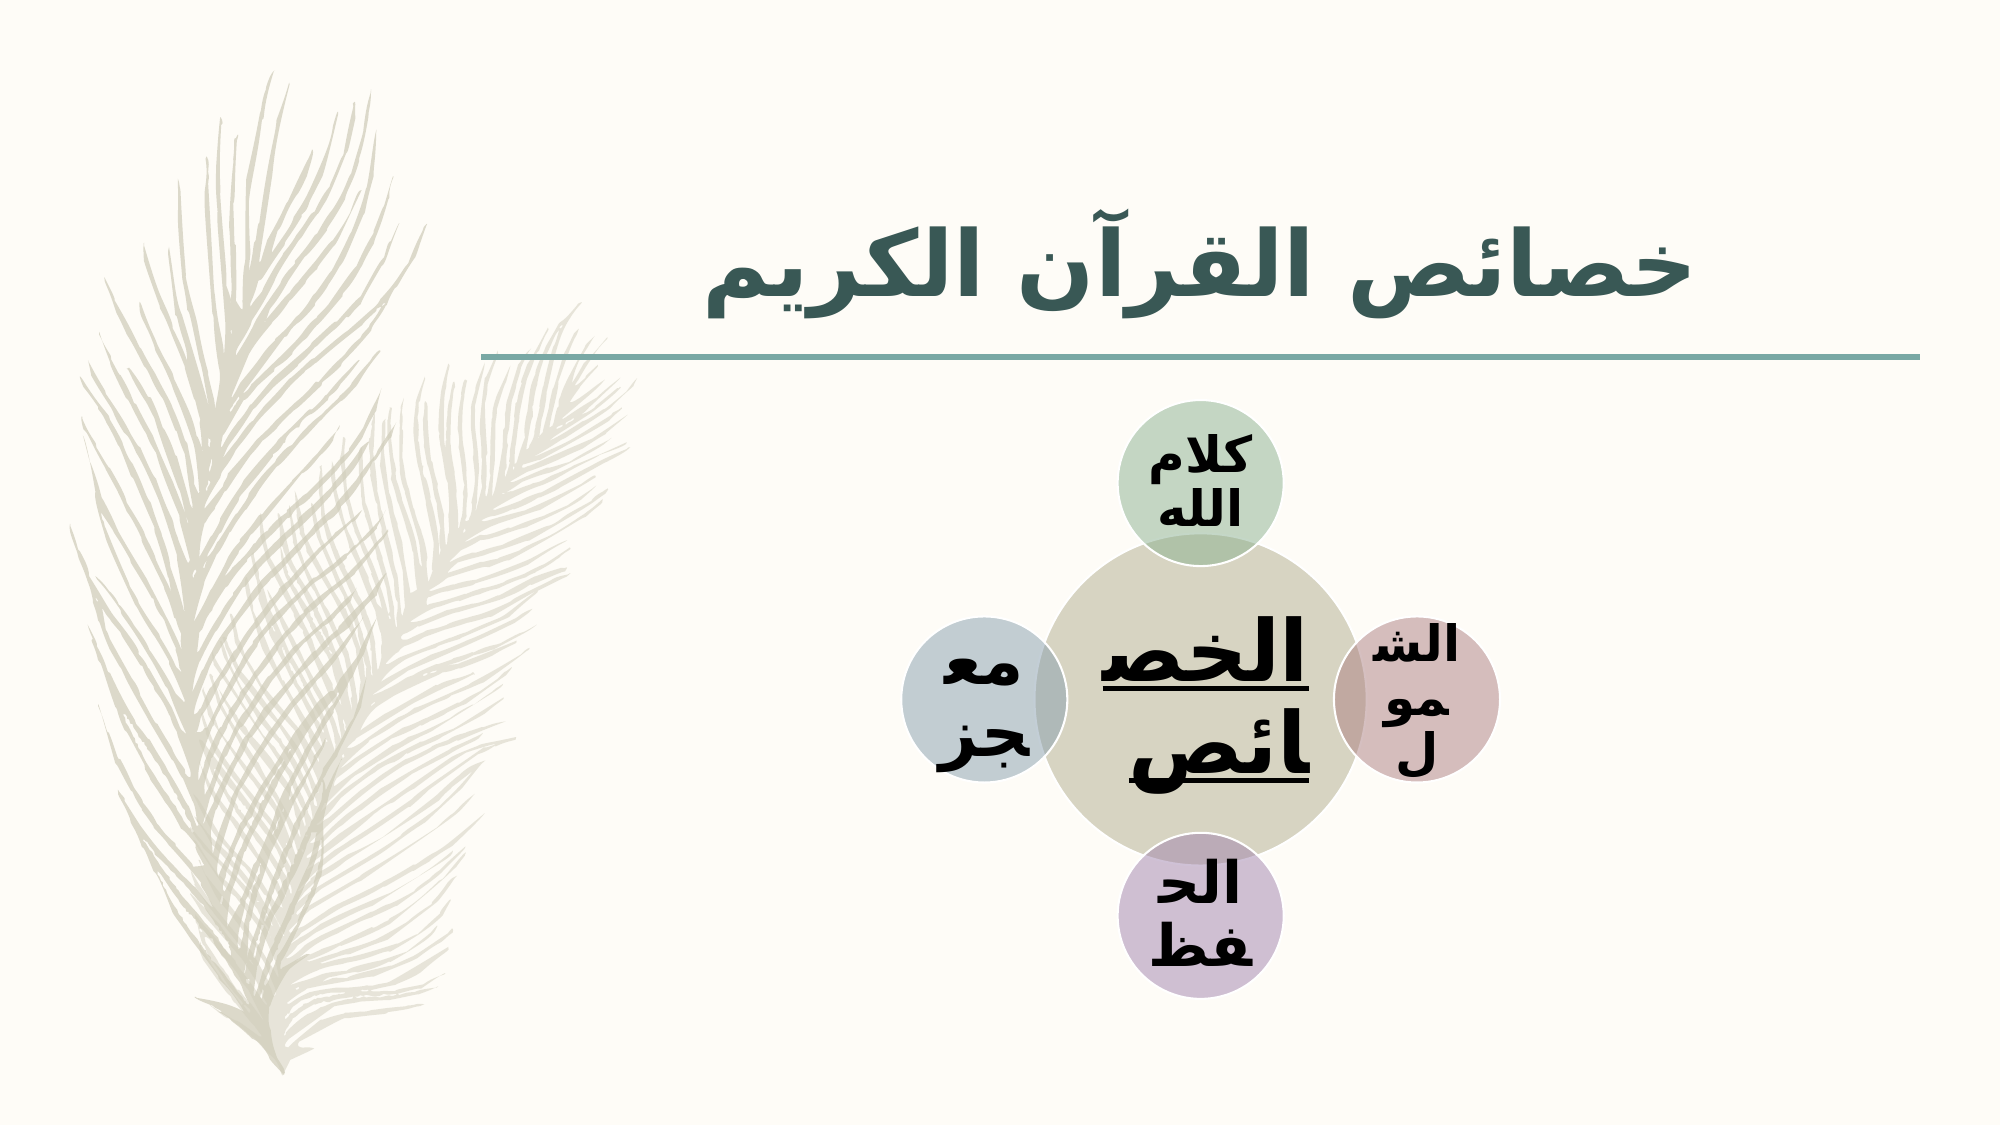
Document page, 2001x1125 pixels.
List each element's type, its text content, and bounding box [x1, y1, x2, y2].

title خصائص القرآن الكريم [481, 93, 1920, 350]
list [480, 399, 1921, 1000]
